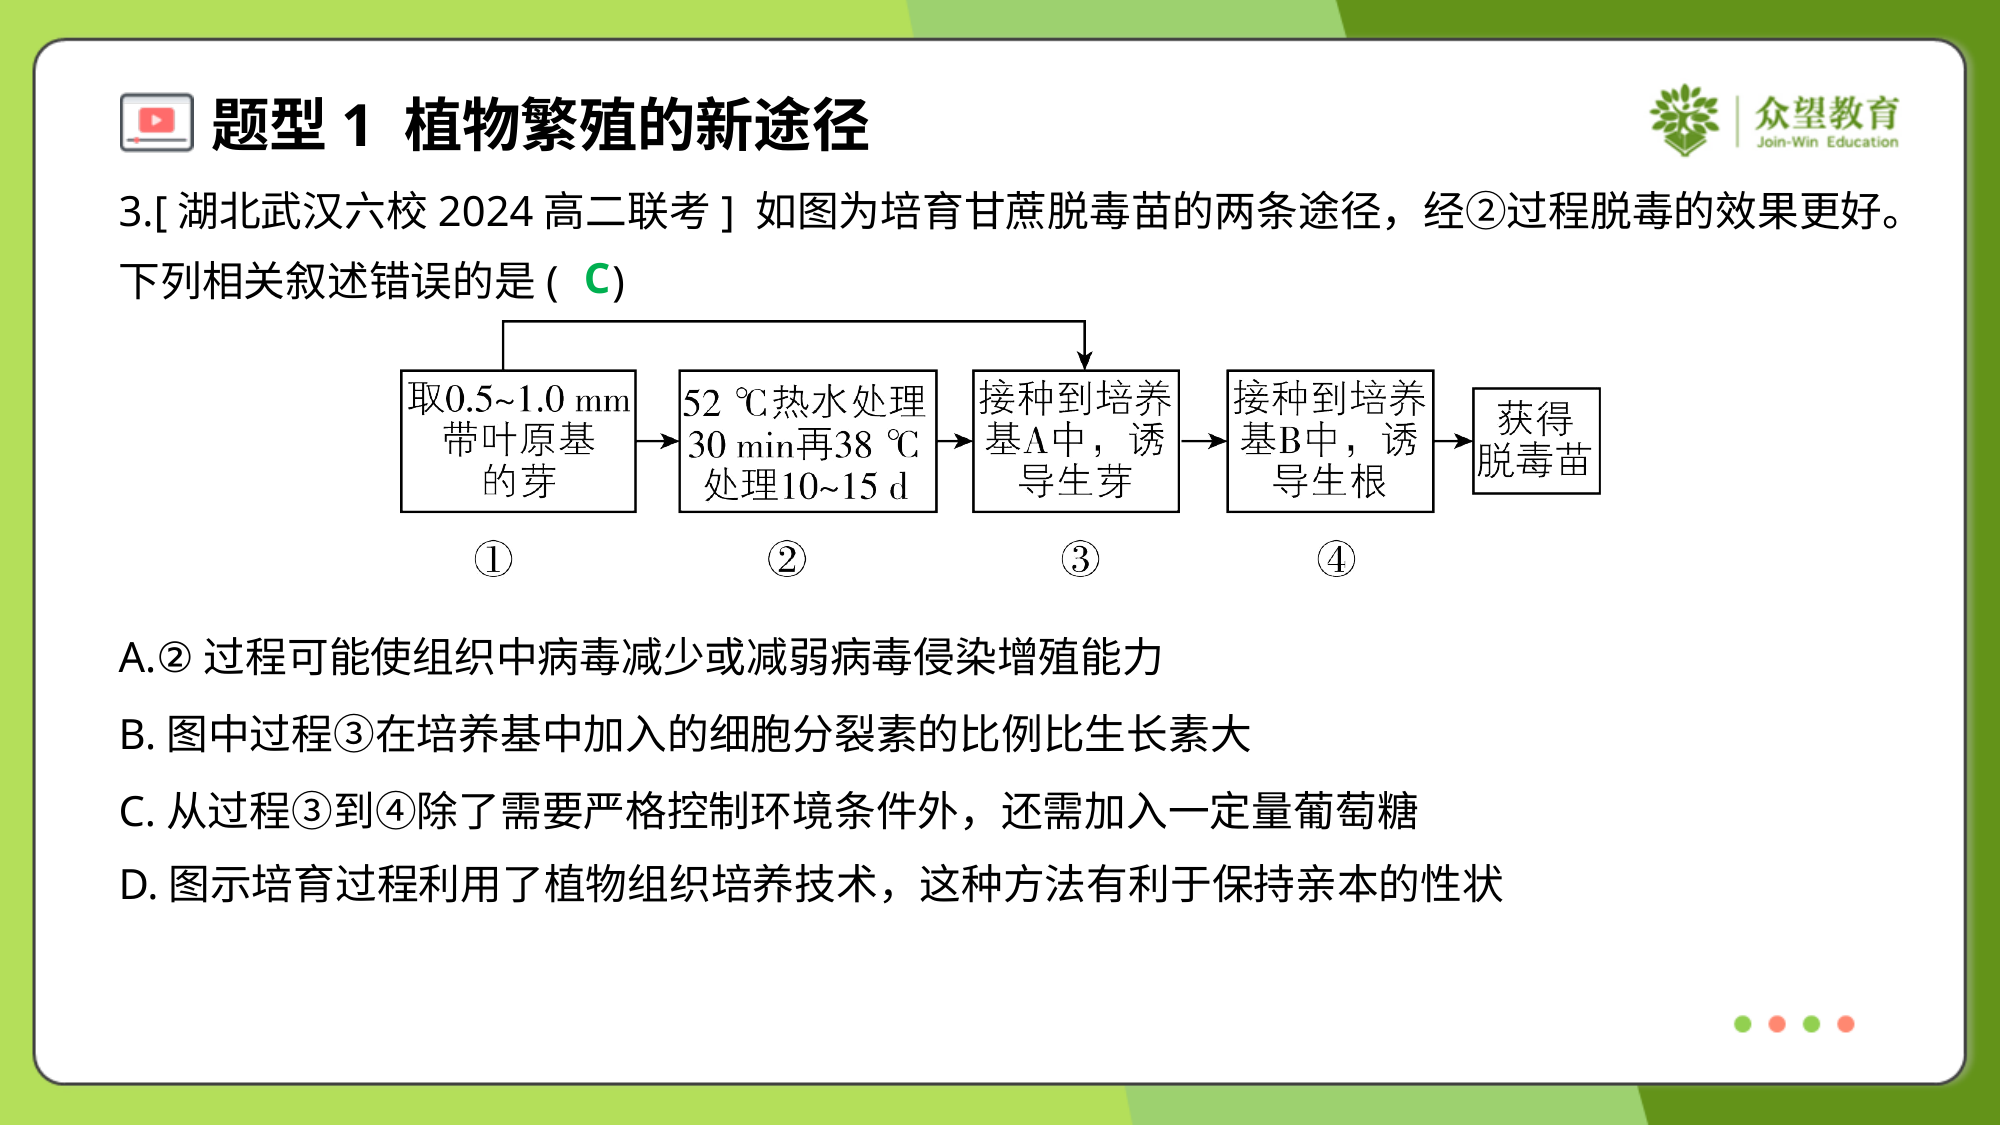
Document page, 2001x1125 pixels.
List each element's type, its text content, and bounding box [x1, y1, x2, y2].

text_box 3.[湖北武汉六校2024高二联考] 如图为培育甘蔗脱毒苗的两条途径，经②过程脱毒的效果更好。 下列相关叙述错误的是( ) [118, 159, 1883, 298]
text_box A.②过程可能使组织中病毒减少或减弱病毒侵染增殖能力 B.图中过程③在培养基中加入的细胞分裂素的比例比生长素大 C.从过程③到④除了需要严格控制环境条件外，还需加入一定量葡萄糖 D.图示培育过程利用了植物组织培养技术，这种方法有利于保持亲本的性状 [118, 605, 1883, 901]
text_box C [567, 231, 627, 296]
picture [0, 0, 2000, 1125]
